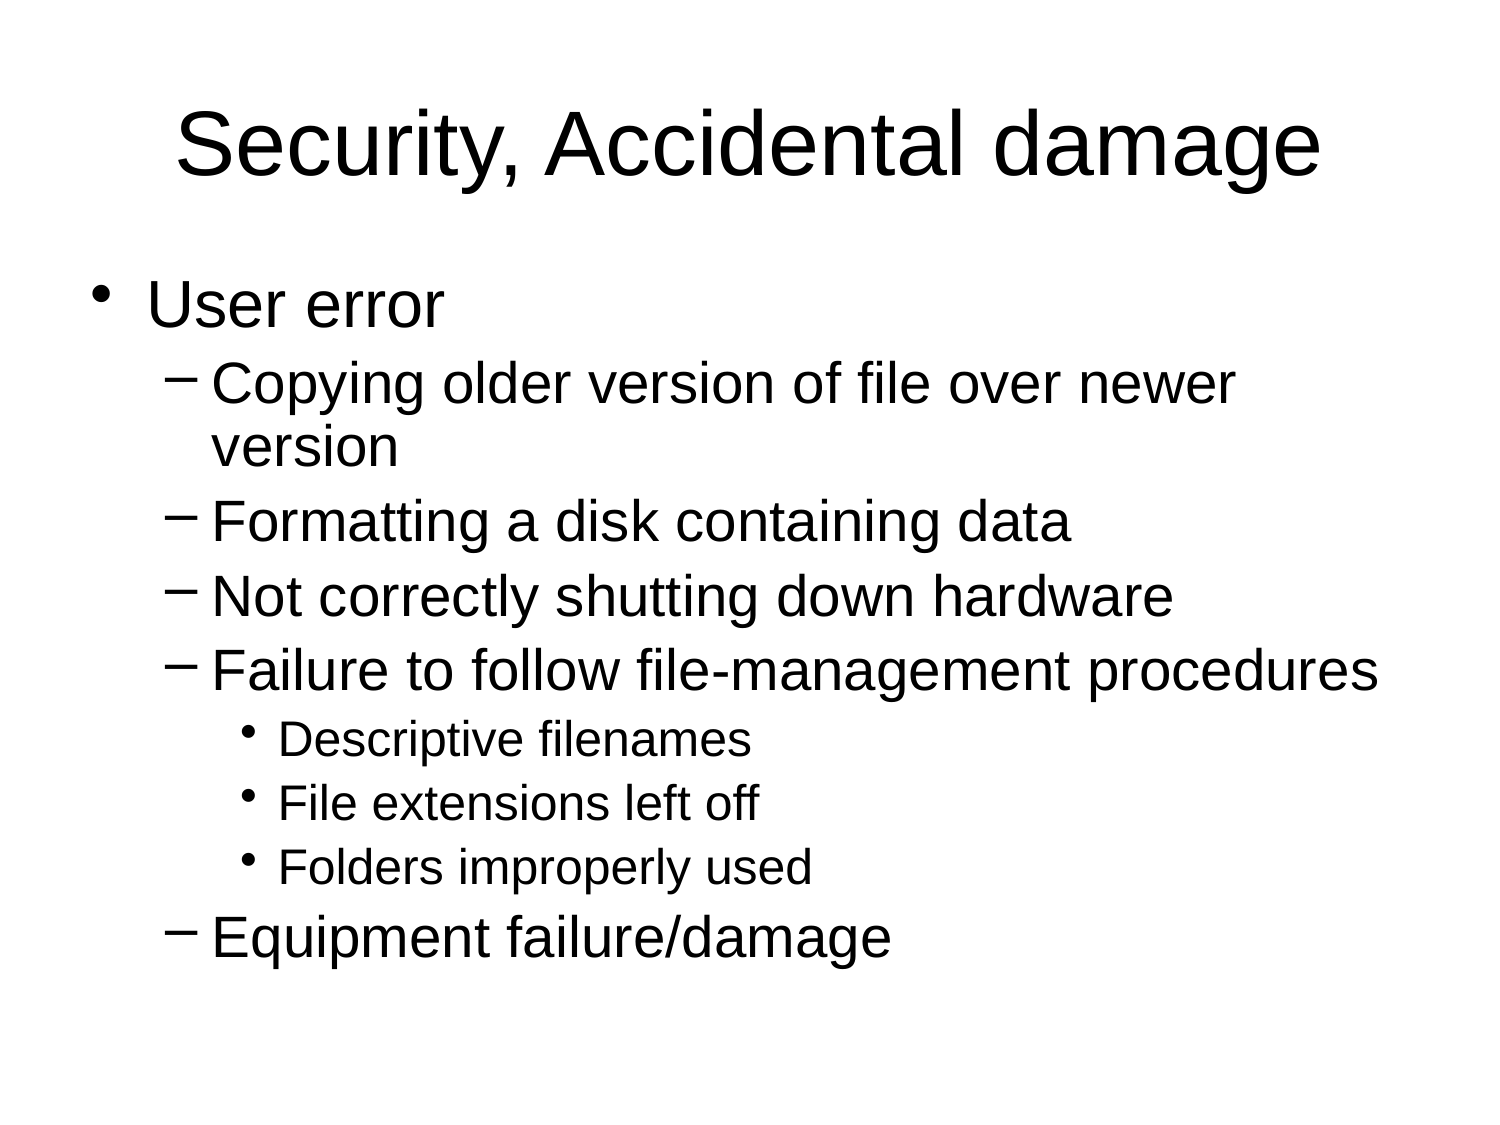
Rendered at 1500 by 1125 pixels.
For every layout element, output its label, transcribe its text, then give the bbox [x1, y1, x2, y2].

list User error Copying older version of file over newer version Formatting a disk containing data Not correctly shutting down hardware Failure to follow file-management procedures Descriptive filenames File extensions left off Folders improperly used Equipment failure/damage [74, 262, 1426, 1006]
title Security, Accidental damage [74, 44, 1426, 233]
